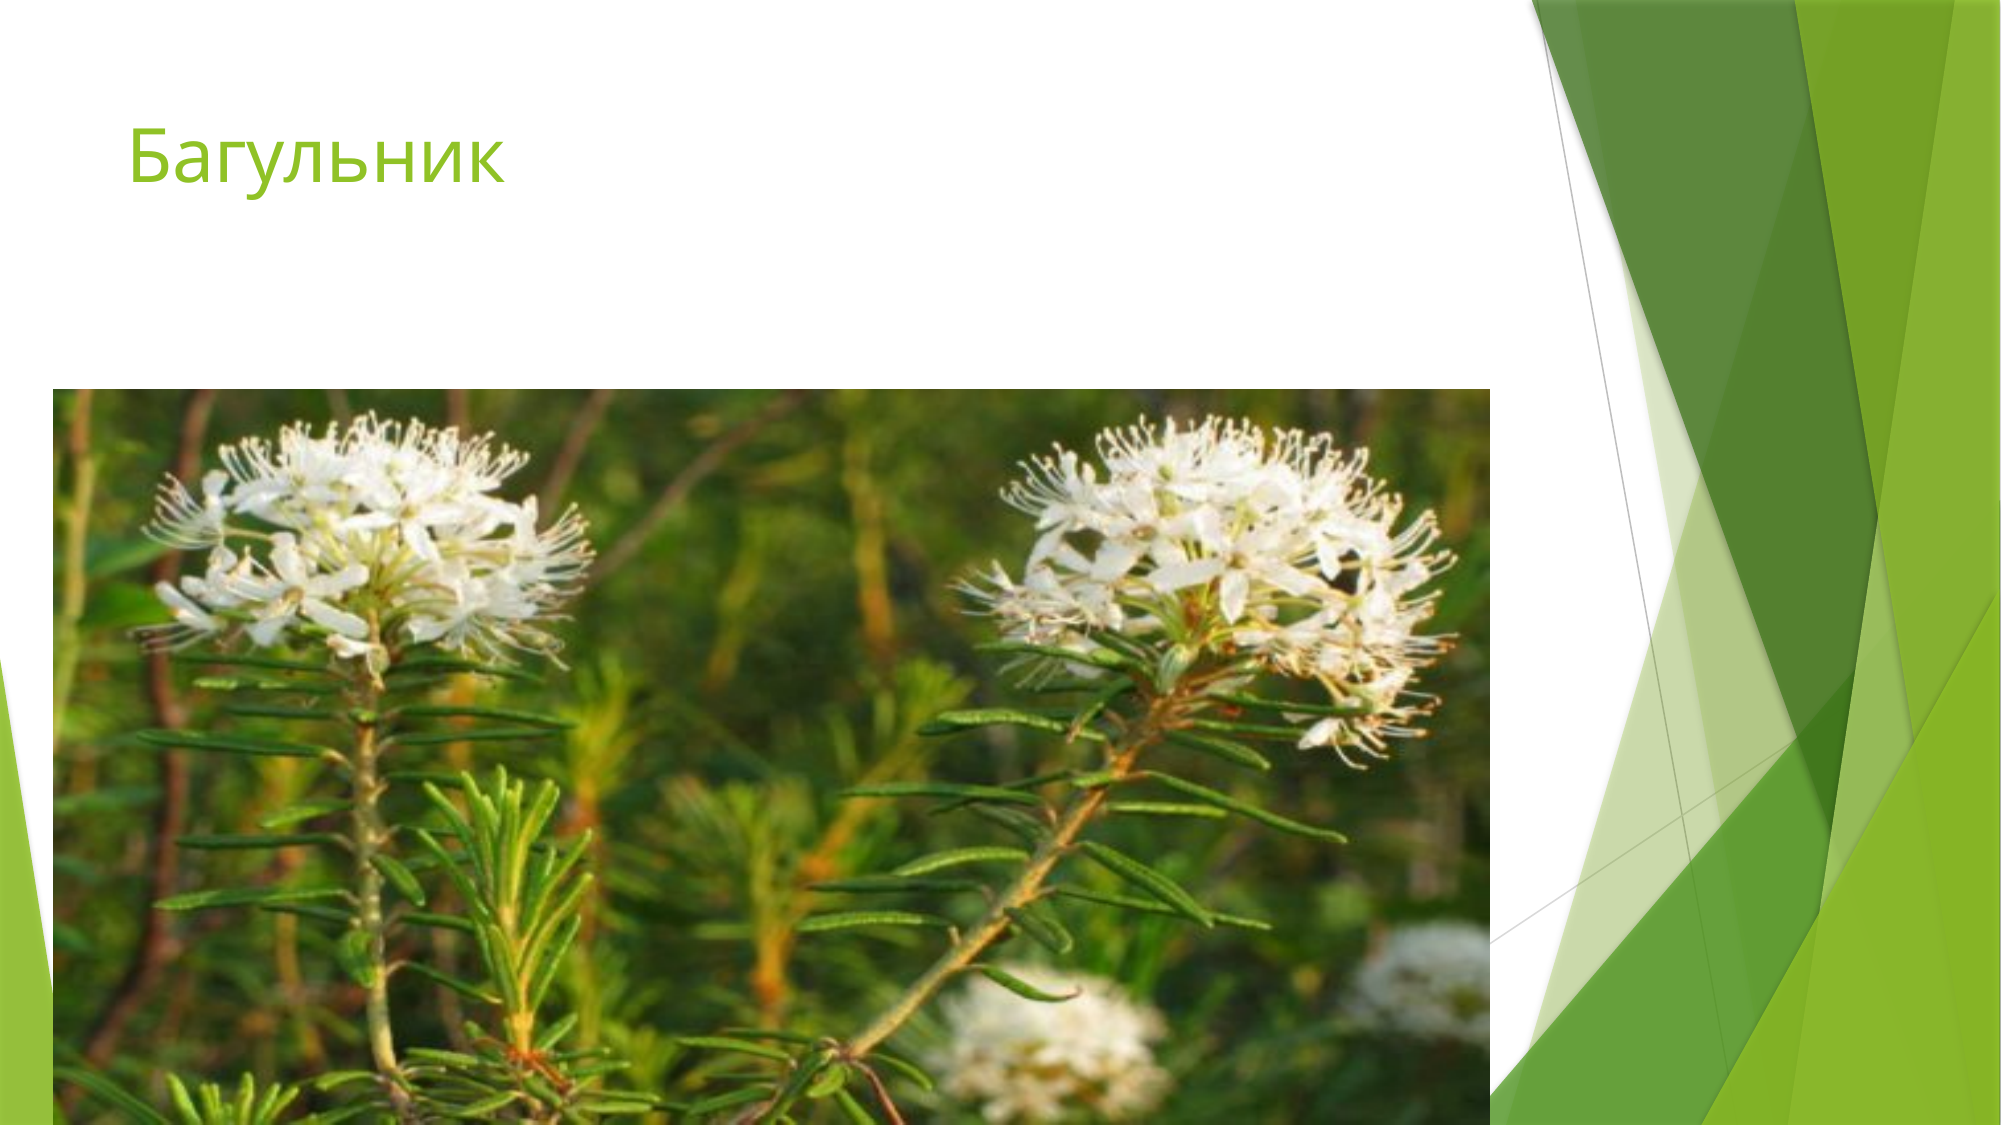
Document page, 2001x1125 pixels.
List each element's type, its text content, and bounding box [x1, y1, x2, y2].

title Багульник [111, 99, 1522, 317]
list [52, 388, 1490, 1125]
